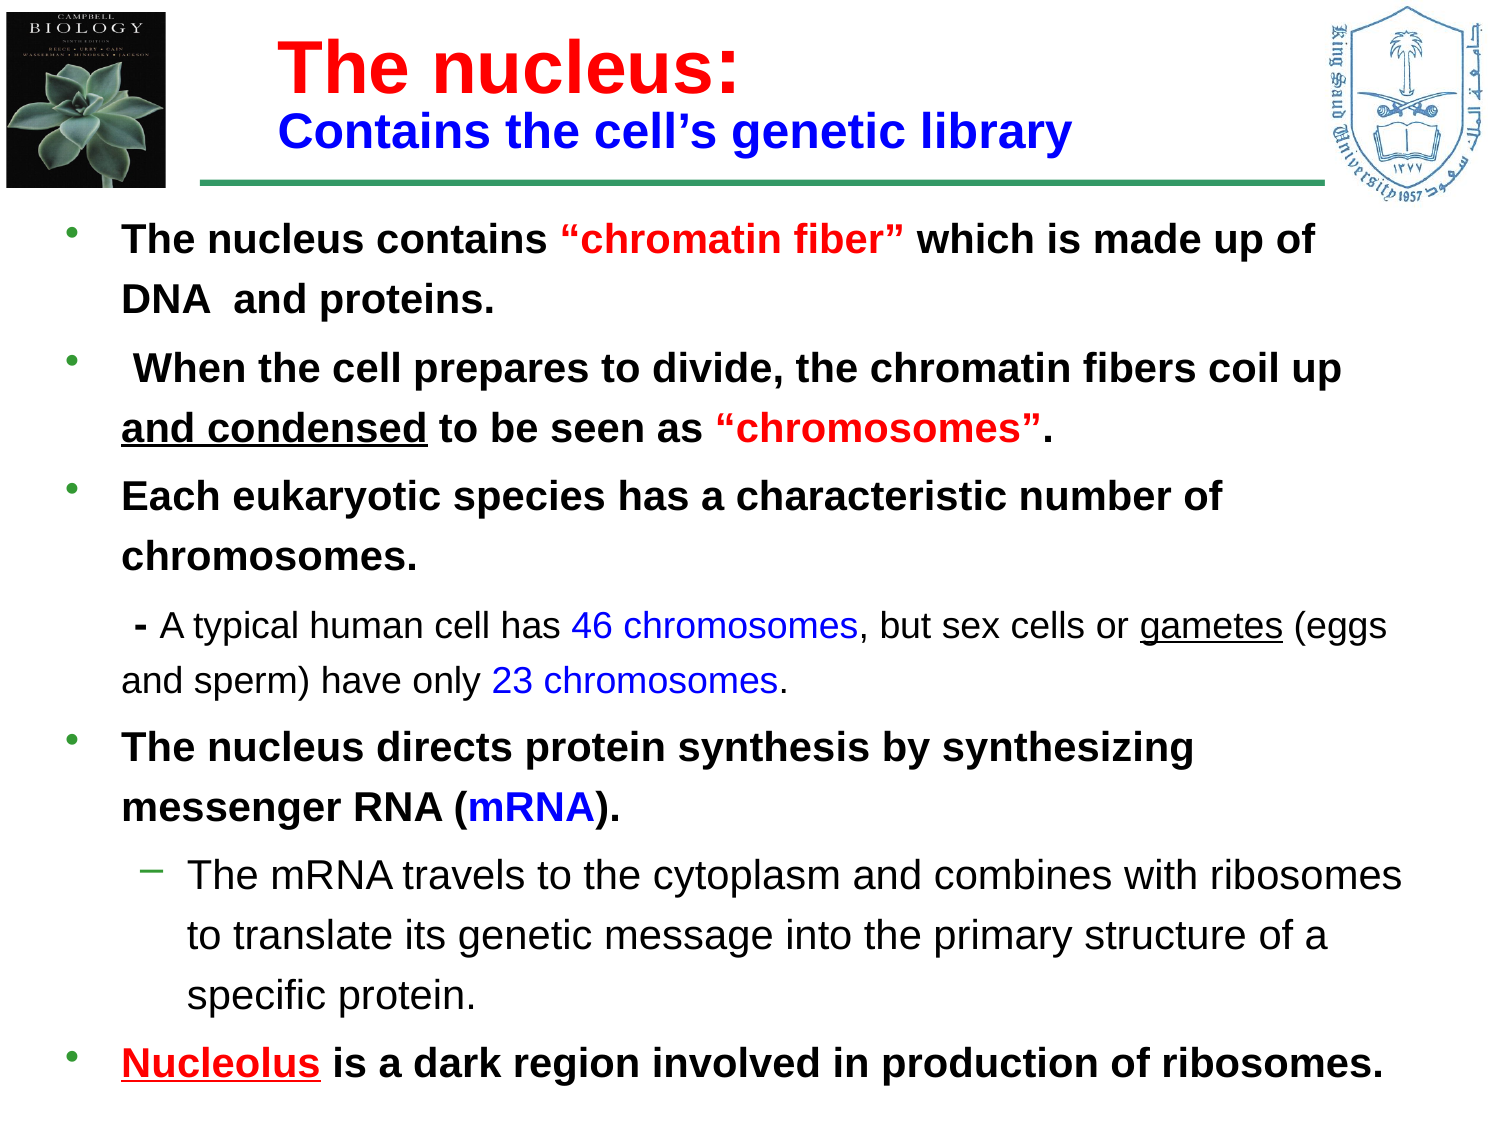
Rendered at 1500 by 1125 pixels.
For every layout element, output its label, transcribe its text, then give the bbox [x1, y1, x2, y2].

list The nucleus contains “chromatin fiber” which is made up of DNA and proteins. When the cell prepares to divide, the chromatin fibers coil up and condensed to be seen as “chromosomes”. Each eukaryotic species has a characteristic number of chromosomes. - A typical human cell has 46 chromosomes, but sex cells or gametes (eggs and sperm) have only 23 chromosomes. The nucleus directs protein synthesis by synthesizing messenger RNA (mRNA). The mRNA travels to the cytoplasm and combines with ribosomes to translate its genetic message into the primary structure of a specific protein. Nucleolus is a dark region involved in production of ribosomes. [50, 216, 1425, 1094]
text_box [5, 0, 1488, 209]
